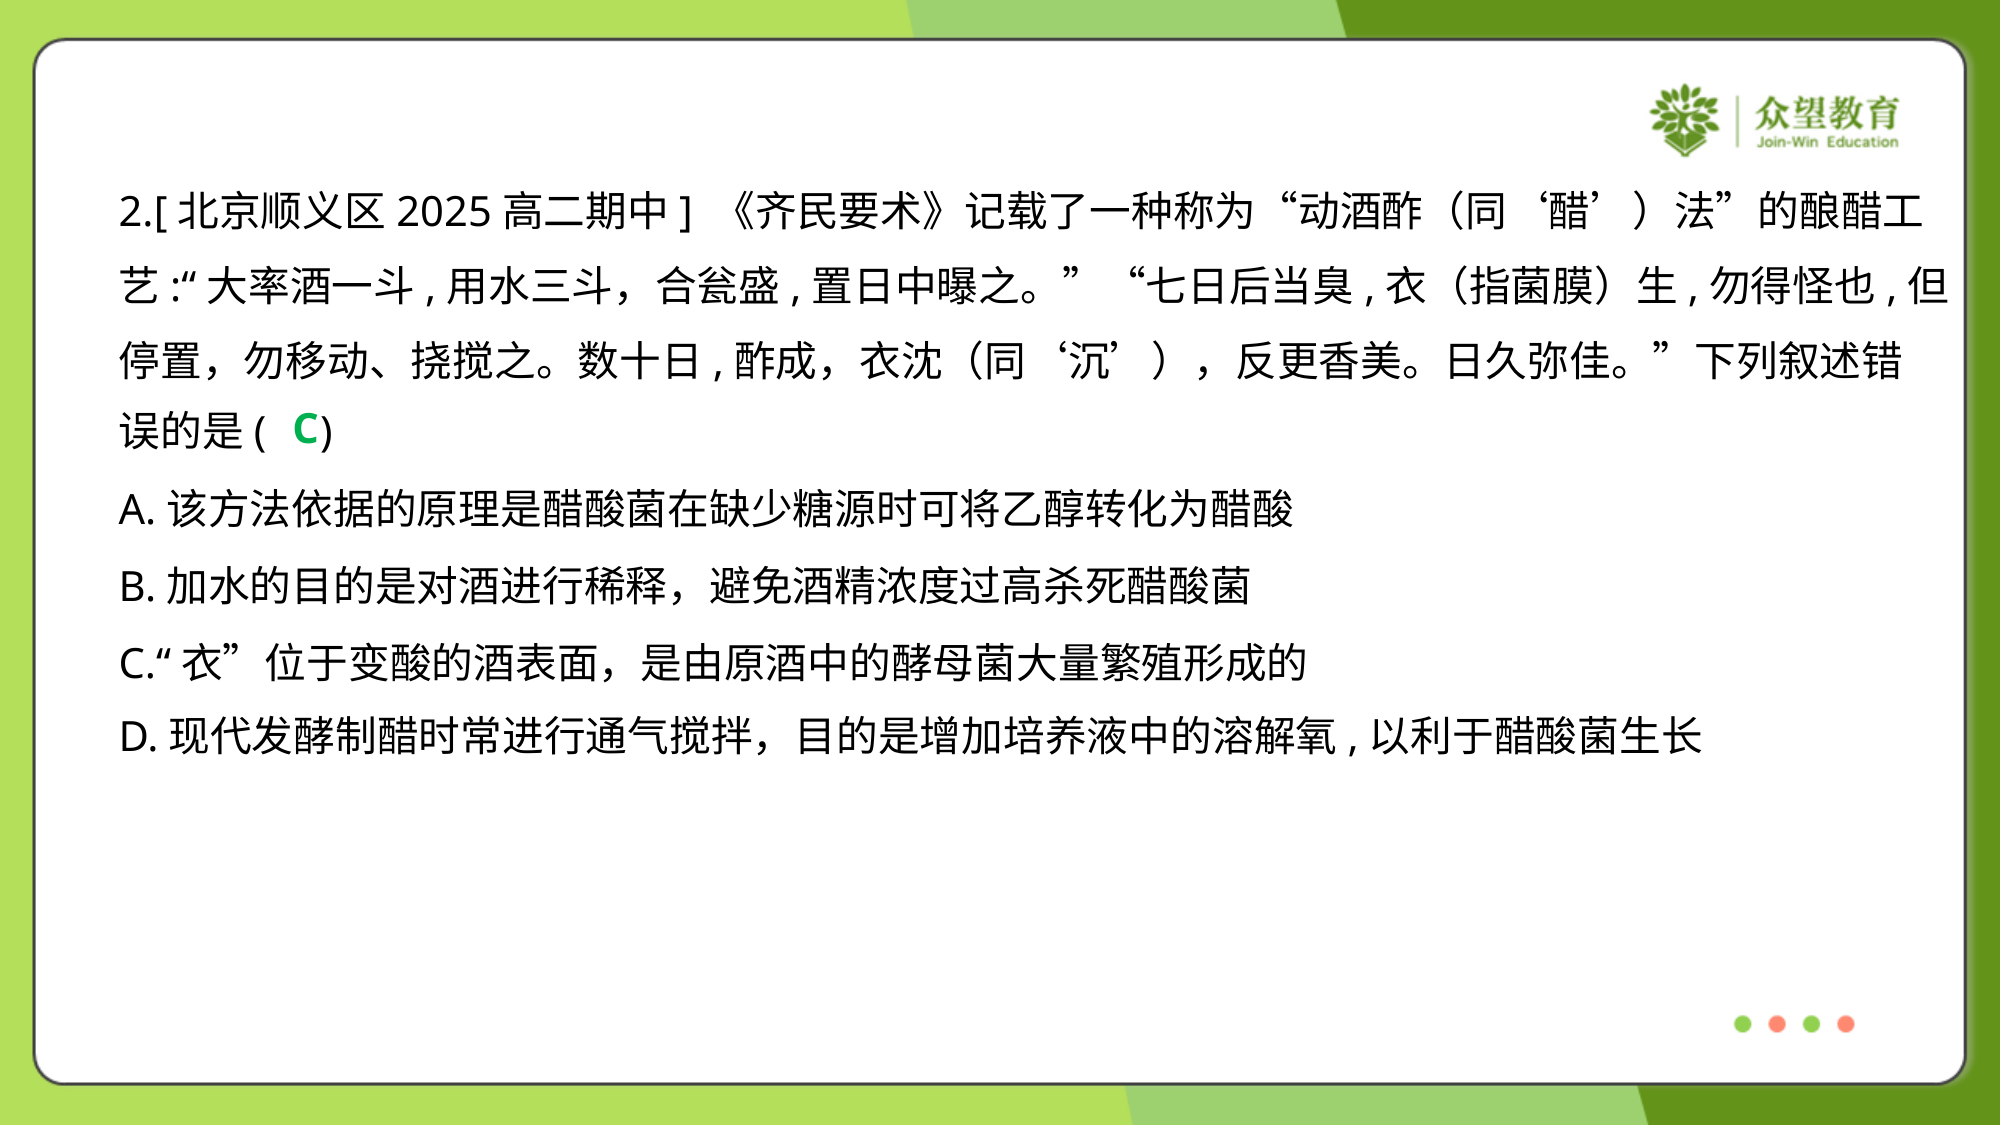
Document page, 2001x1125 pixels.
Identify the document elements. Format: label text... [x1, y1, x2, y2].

text_box 2.[北京顺义区2025高二期中] 《齐民要术》记载了一种称为“动酒酢（同‘醋’）法”的酿醋工 艺:“大率酒一斗,用水三斗，合瓮盛,置日中曝之。”“七日后当臭,衣（指菌膜）生,勿得怪也,但 停置，勿移动、挠搅之。数十日,酢成，衣沈（同‘沉’），反更香美。日久弥佳。”下列叙述错 误的是( ) [118, 159, 1883, 448]
text_box C [276, 381, 335, 446]
text_box A.该方法依据的原理是醋酸菌在缺少糖源时可将乙醇转化为醋酸 B.加水的目的是对酒进行稀释，避免酒精浓度过高杀死醋酸菌 C.“衣”位于变酸的酒表面，是由原酒中的酵母菌大量繁殖形成的 D.现代发酵制醋时常进行通气搅拌，目的是增加培养液中的溶解氧,以利于醋酸菌生长 [118, 457, 1883, 753]
picture [0, 0, 2000, 1125]
